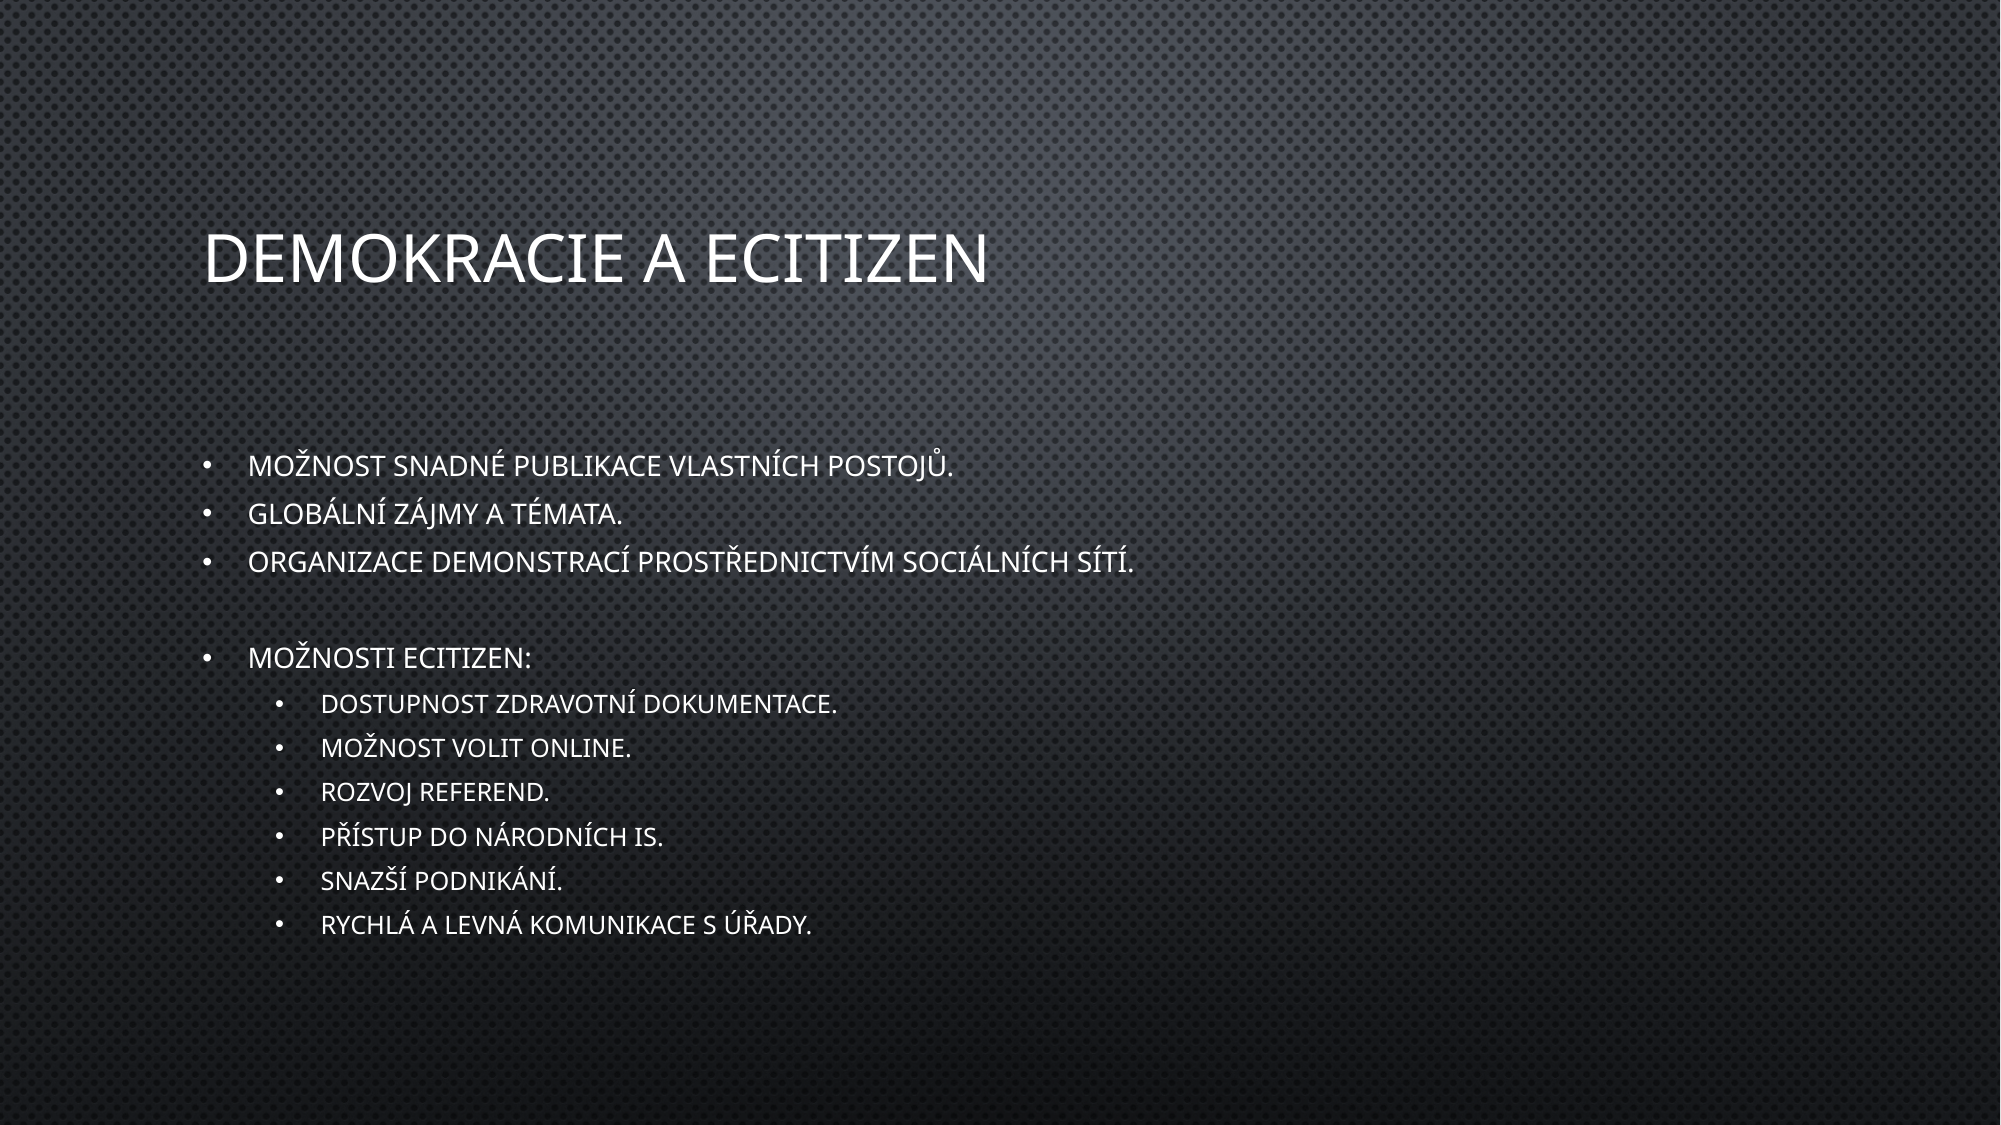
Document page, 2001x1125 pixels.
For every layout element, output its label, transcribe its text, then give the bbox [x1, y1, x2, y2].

title Demokracie a eCitizen [187, 99, 1813, 413]
list Možnost snadné publikace vlastních postojů. Globální zájmy a témata. Organizace demonstrací prostřednictvím sociálních sítí. Možnosti eCitizen: Dostupnost zdravotní dokumentace. Možnost volit online. Rozvoj referend. Přístup do národních IS. Snazší podnikání. Rychlá a levná komunikace s úřady. [187, 437, 1813, 950]
